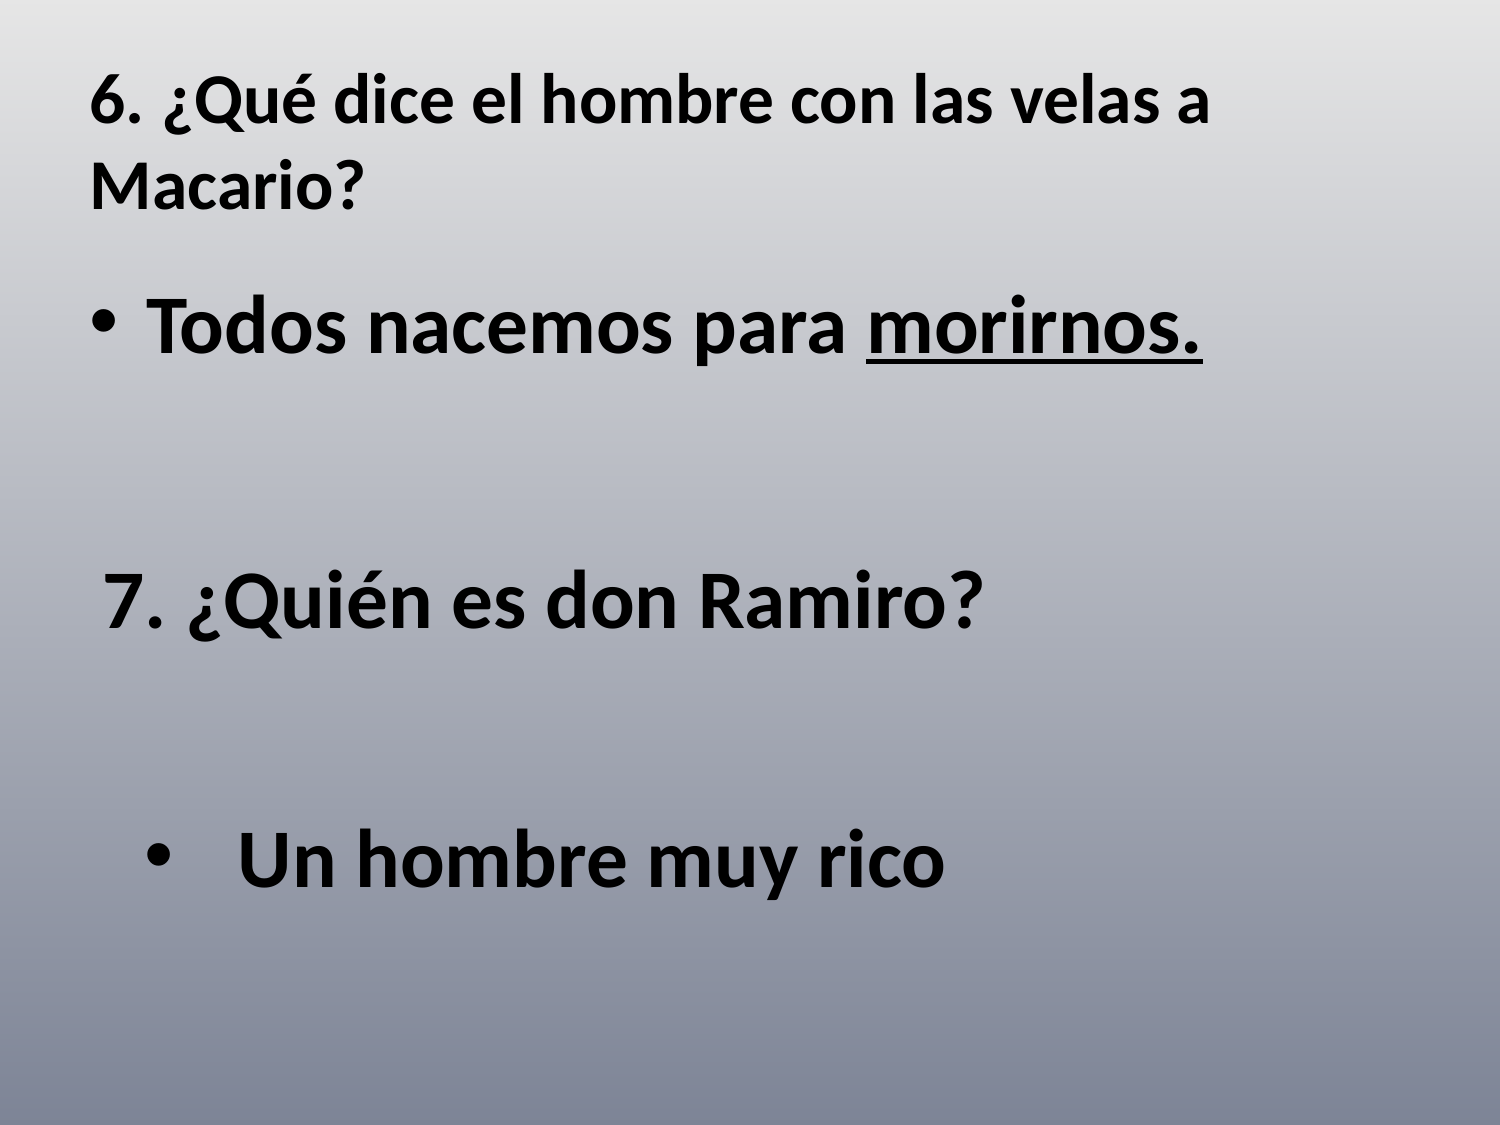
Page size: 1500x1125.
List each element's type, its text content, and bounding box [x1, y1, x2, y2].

text_box Un hombre muy rico [129, 796, 963, 912]
text_box 6. ¿Qué dice el hombre con las velas a Macario? [74, 45, 1425, 233]
text_box 7. ¿Quién es don Ramiro? [87, 537, 1425, 653]
text_box Todos nacemos para morirnos. [74, 262, 1425, 475]
